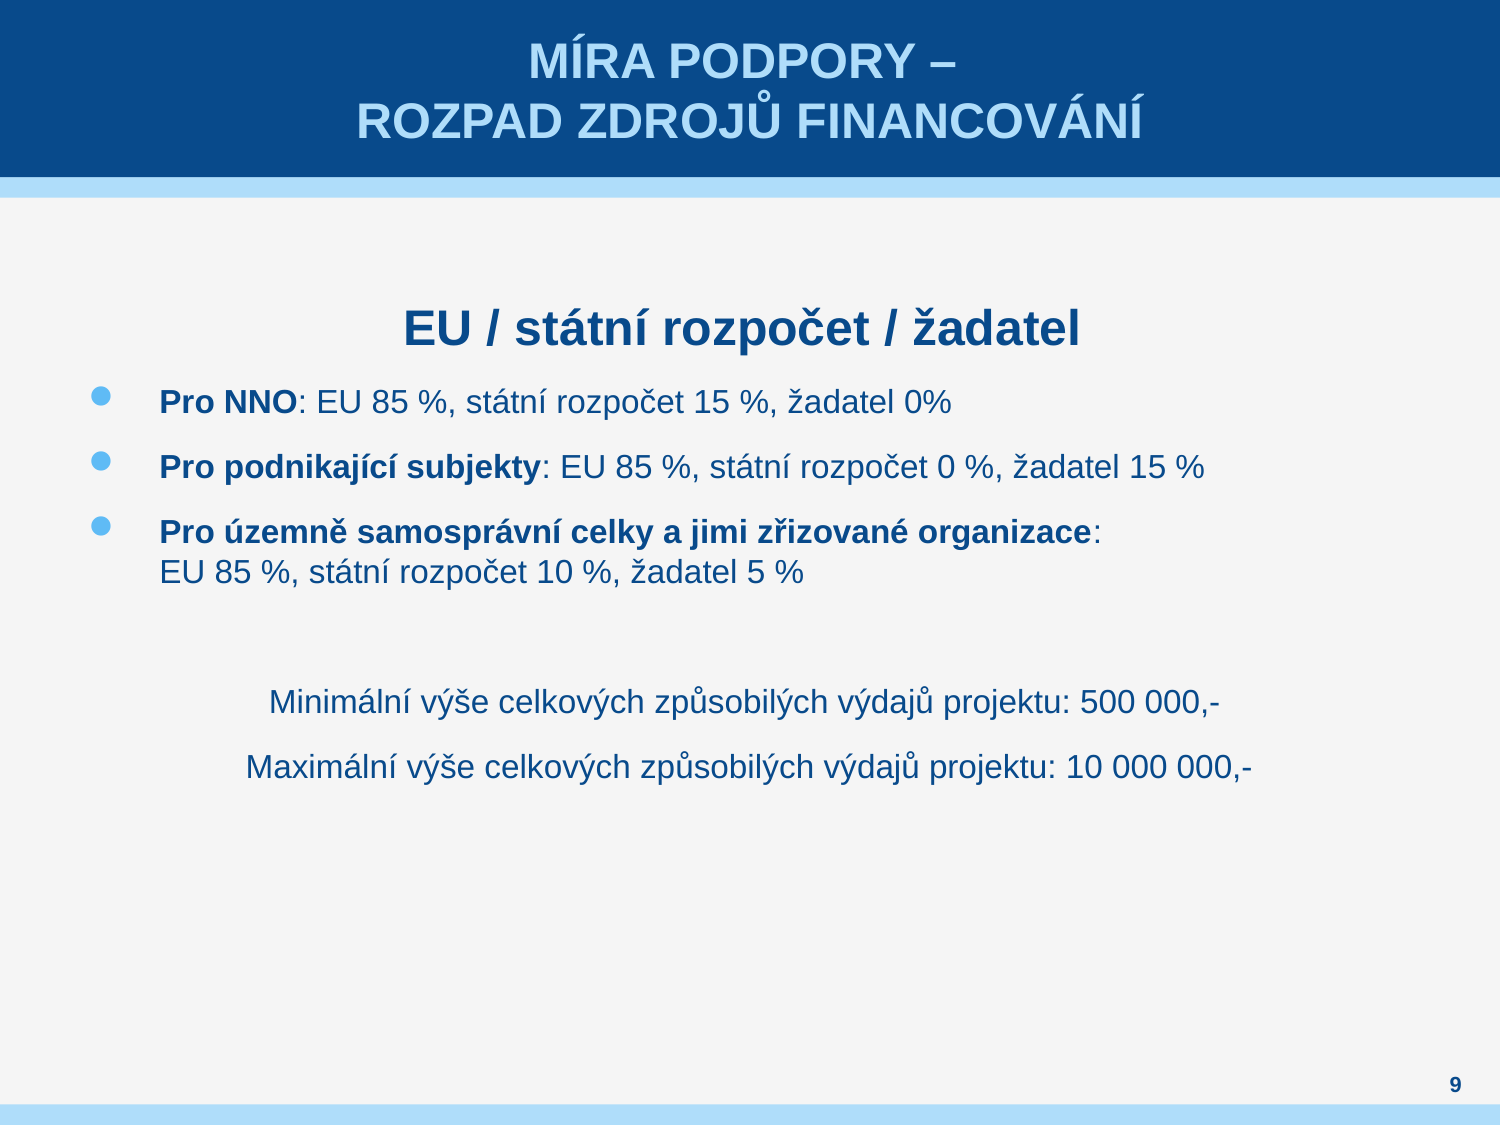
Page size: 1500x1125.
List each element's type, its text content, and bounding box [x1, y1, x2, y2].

title Míra podpory – rozpad zdrojů financování [59, 0, 1441, 178]
list EU / státní rozpočet / žadatel Pro NNO: EU 85 %, státní rozpočet 15 %, žadatel 0% Pro podnikající subjekty: EU 85 %, státní rozpočet 0 %, žadatel 15 % Pro územně samosprávní celky a jimi zřizované organizace: EU 85 %, státní rozpočet 10 %, žadatel 5 % Minimální výše celkových způsobilých výdajů projektu: 500 000,- Maximální výše celkových způsobilých výdajů projektu: 10 000 000,- [88, 295, 1412, 1004]
slide_number 9 [1417, 1068, 1495, 1099]
